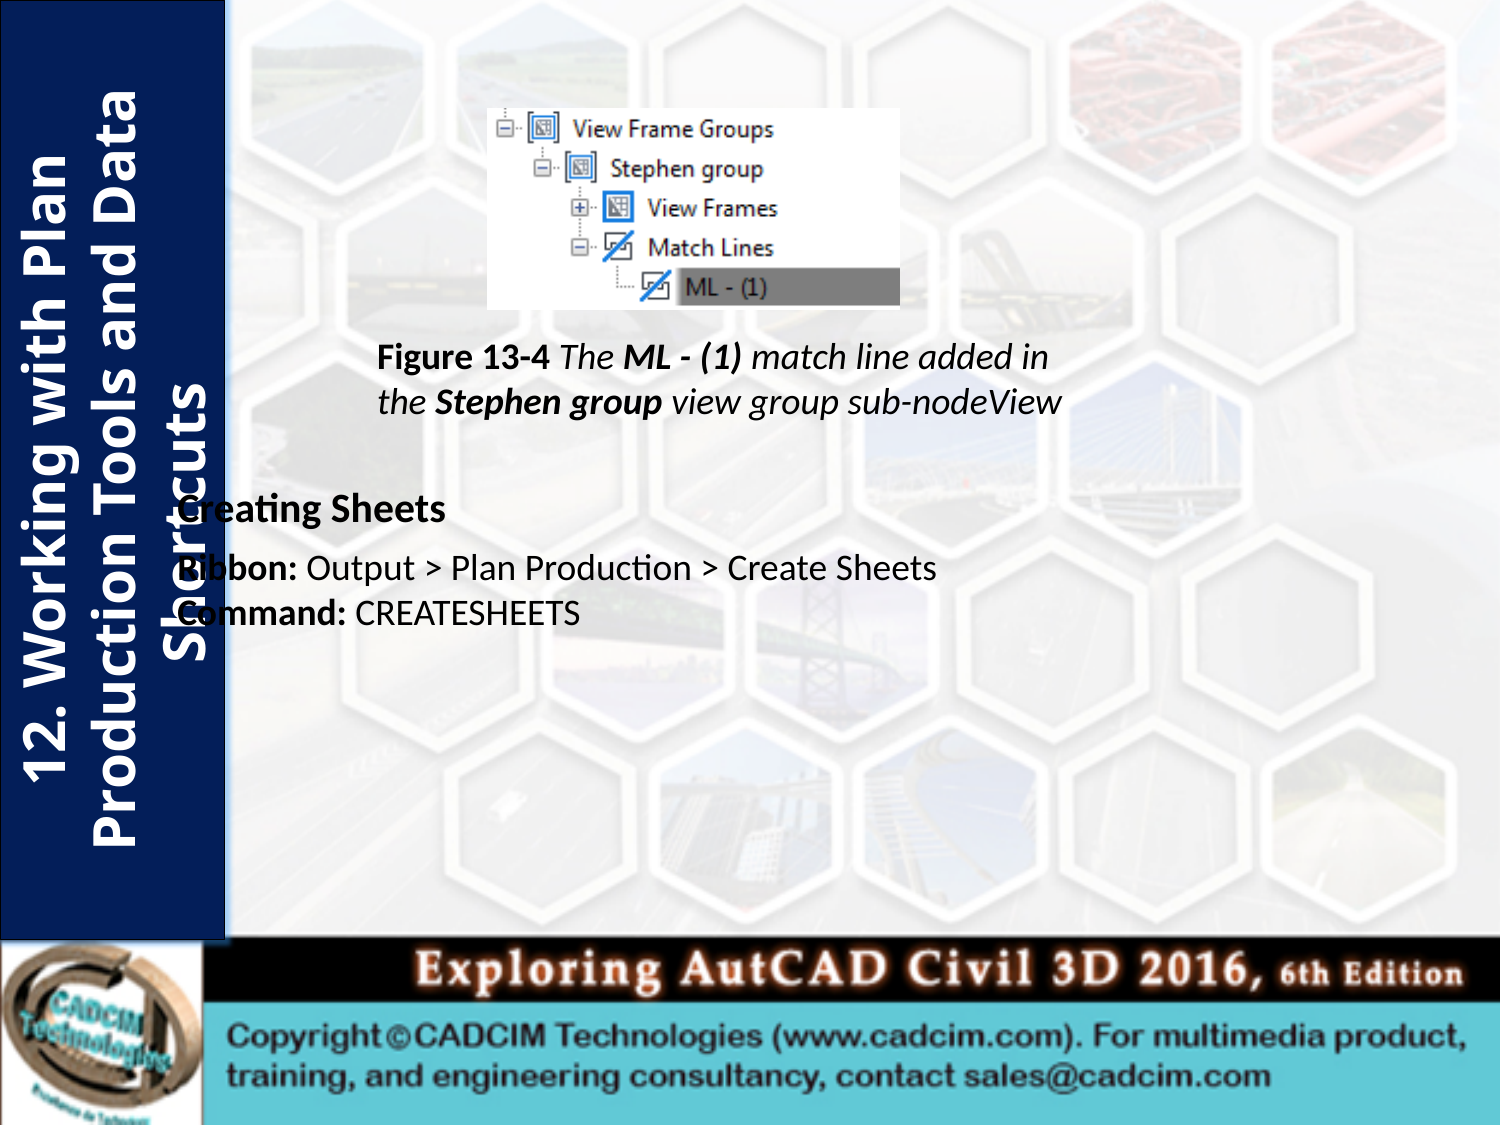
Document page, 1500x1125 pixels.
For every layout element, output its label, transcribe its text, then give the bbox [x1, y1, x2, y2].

text_box Ribbon: Output > Plan Production > Create Sheets Command: CREATESHEETS [162, 535, 1013, 641]
picture [0, 0, 1500, 1125]
text_box Creating Sheets [162, 473, 913, 535]
text_box Figure 13-4 The ML - (1) match line added in the Stephen group view group sub-nodeView [362, 324, 1113, 430]
